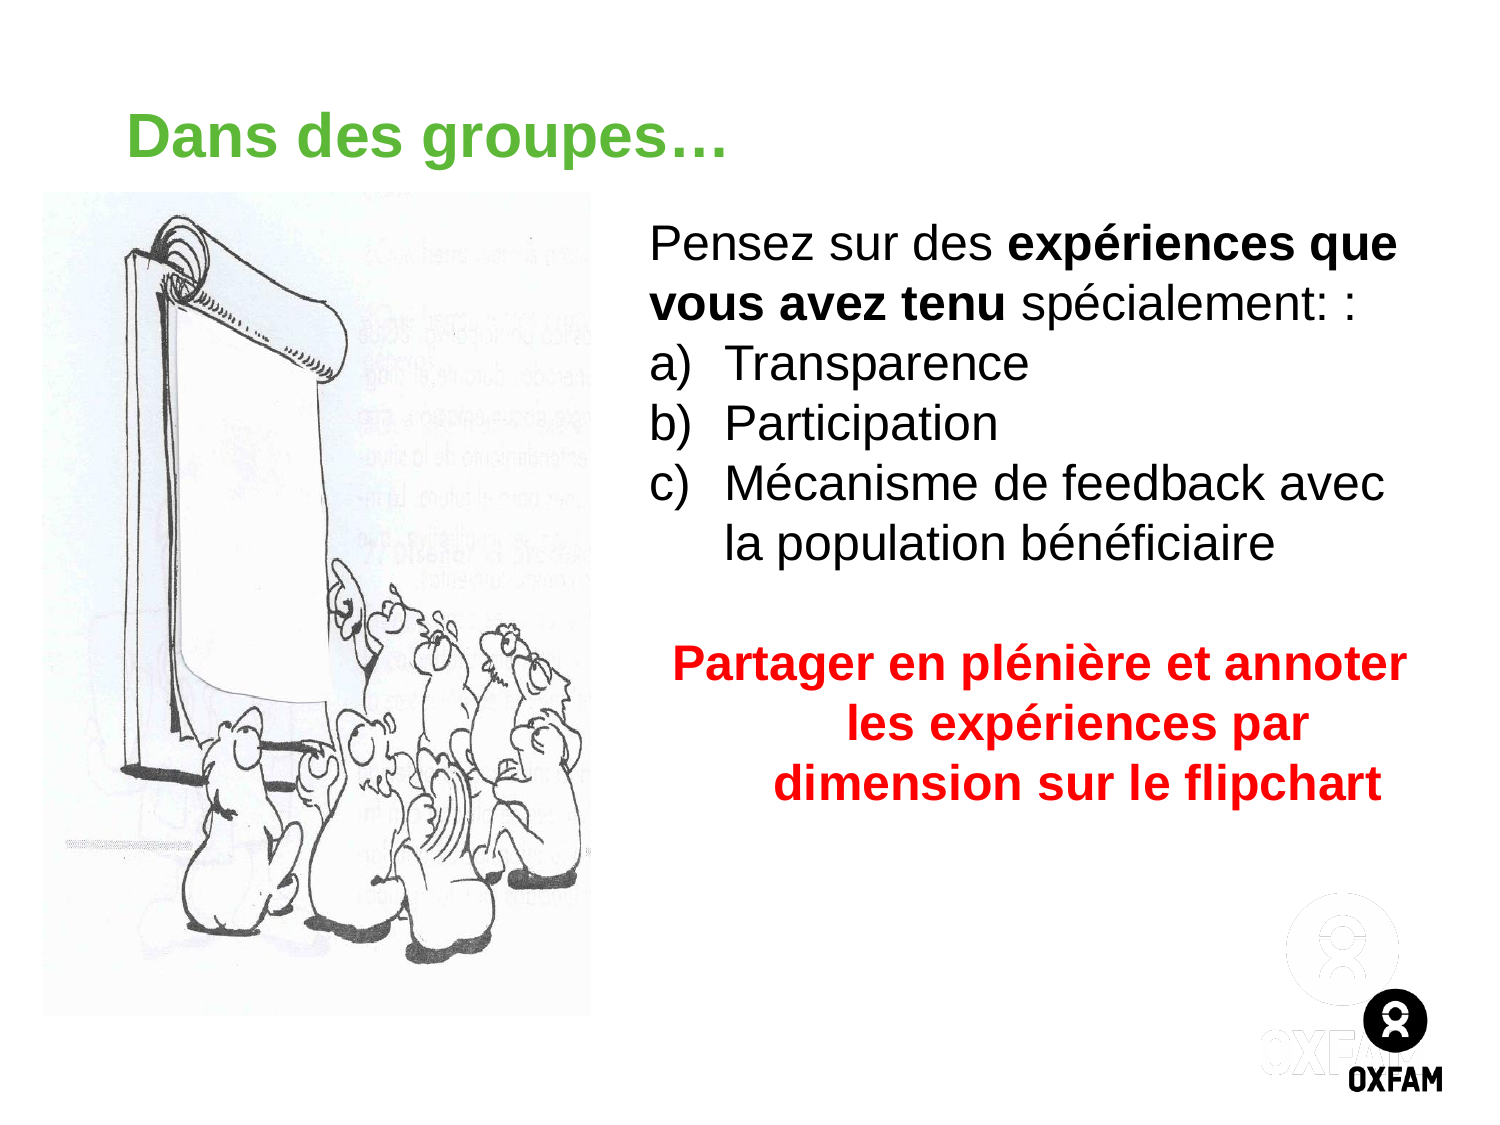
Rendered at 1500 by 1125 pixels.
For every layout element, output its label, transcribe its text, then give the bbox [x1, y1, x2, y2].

text_box Pensez sur des expériences que vous avez tenu spécialement: : Transparence Participation Mécanisme de feedback avec la population bénéficiaire Partager en plénière et annoter les expériences par dimension sur le flipchart [634, 203, 1447, 818]
picture [1345, 985, 1445, 1095]
text_box Dans des groupes… [112, 66, 1400, 173]
picture [42, 192, 591, 1016]
